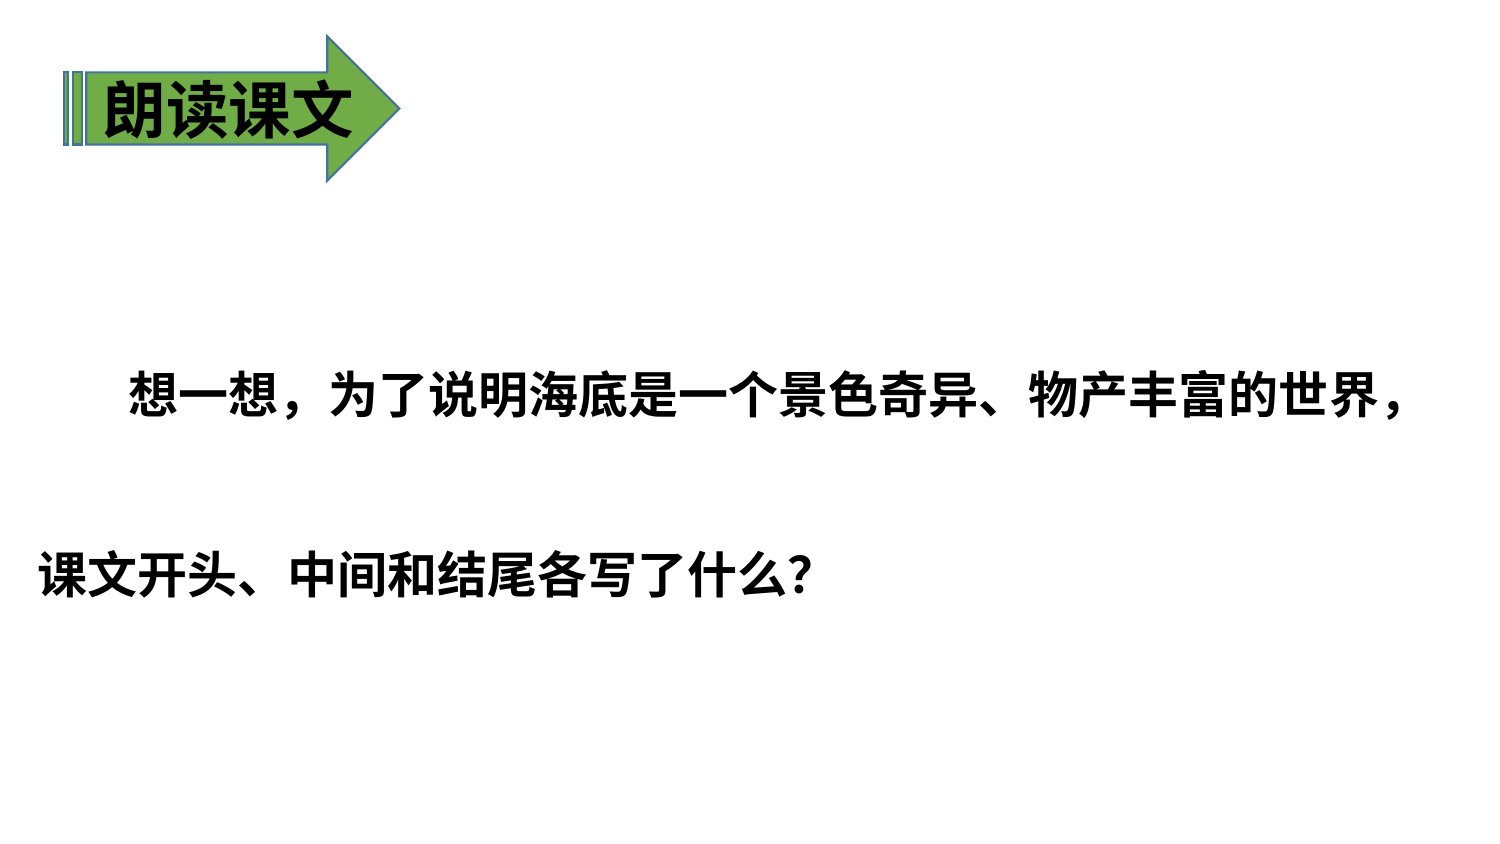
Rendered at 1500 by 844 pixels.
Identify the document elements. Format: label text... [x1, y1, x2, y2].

text_box [72, 71, 83, 146]
text_box [326, 33, 358, 65]
text_box [85, 71, 92, 146]
text_box 朗读课文 [92, 65, 371, 152]
text_box [326, 152, 358, 184]
text_box [371, 78, 401, 139]
text_box 想一想，为了说明海底是一个景色奇异、物产丰富的世界，课文开头、中间和结尾各写了什么？ [26, 237, 1474, 609]
text_box [63, 71, 69, 146]
